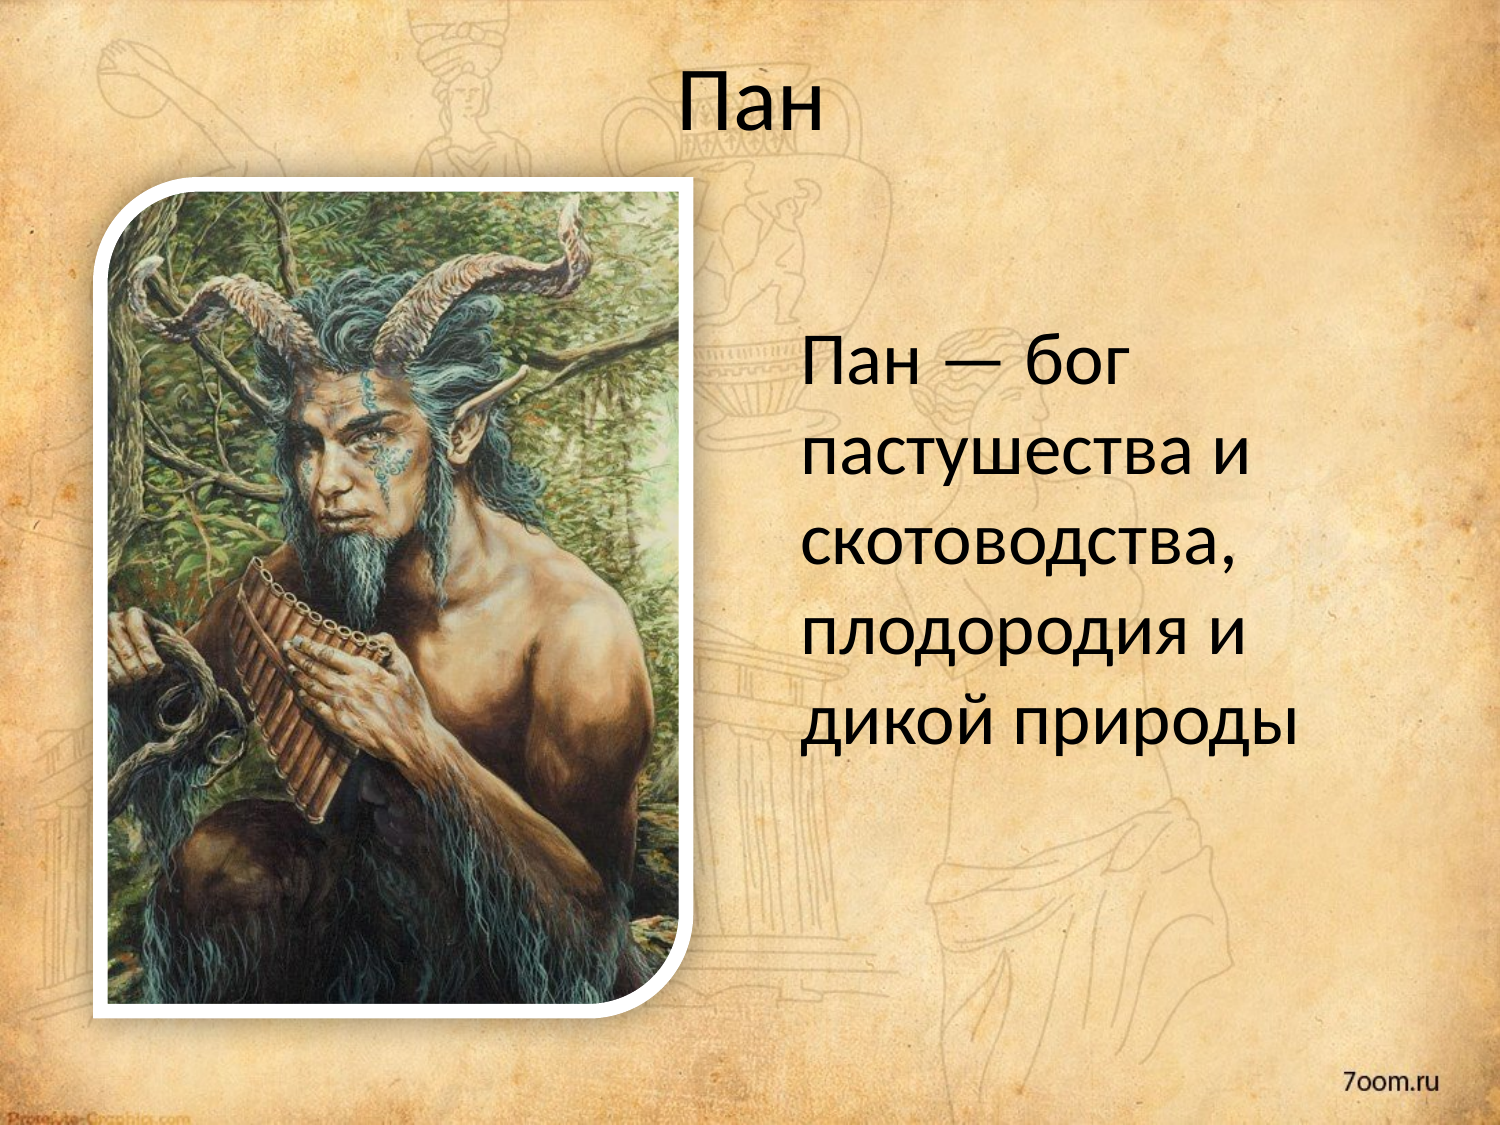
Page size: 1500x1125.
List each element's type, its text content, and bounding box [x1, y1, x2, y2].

picture [0, 0, 1500, 1125]
text_box Пан — бог пастушества и скотоводства, плодородия и дикой природы [785, 302, 1376, 768]
title Пан [76, 0, 1427, 188]
